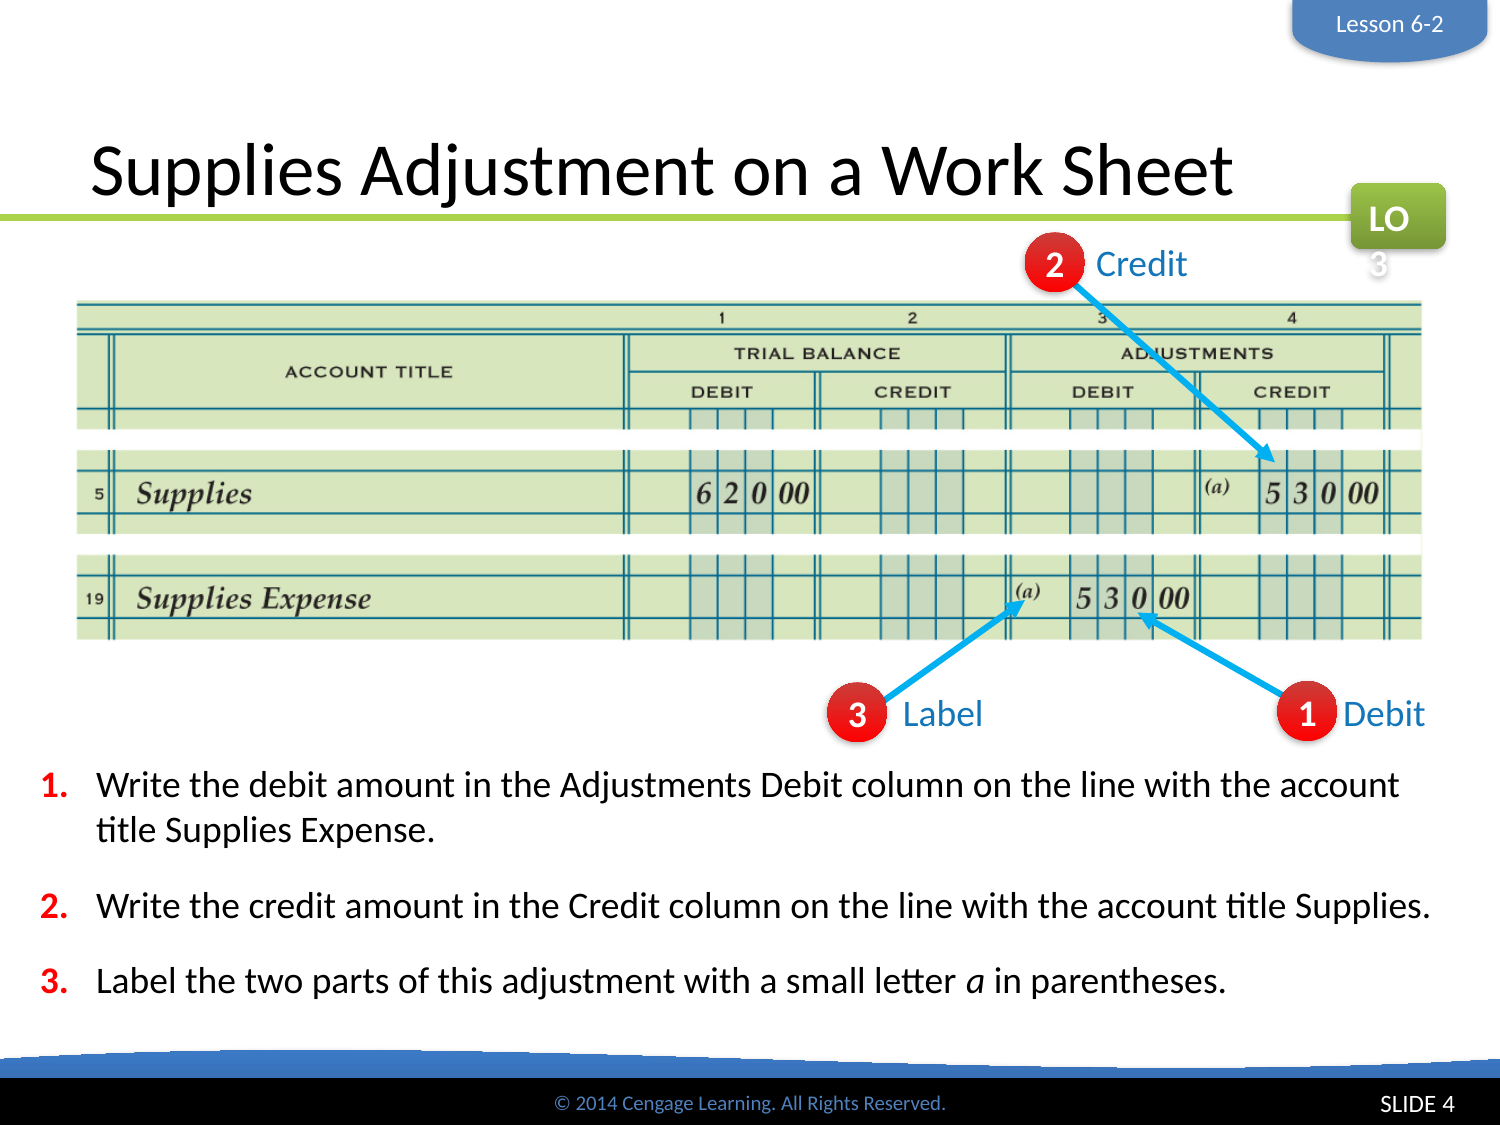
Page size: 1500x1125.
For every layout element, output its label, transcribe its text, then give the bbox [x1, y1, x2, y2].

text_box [1292, 0, 1488, 63]
text_box 3. Label the two parts of this adjustment with a small letter a in parentheses. [24, 948, 1475, 1009]
text_box 2. Write the credit amount in the Credit column on the line with the account title Supplies. [24, 873, 1475, 934]
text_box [1137, 612, 1451, 742]
slide_number SLIDE 4 [1170, 1080, 1470, 1125]
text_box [1024, 230, 1276, 463]
text_box LO3 [1350, 183, 1446, 250]
title Supplies Adjustment on a Work Sheet [75, 29, 1350, 218]
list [74, 299, 1426, 643]
text_box 1. Write the debit amount in the Adjustments Debit column on the line with the account title Supplies Expense. [24, 752, 1475, 857]
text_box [827, 599, 1026, 743]
